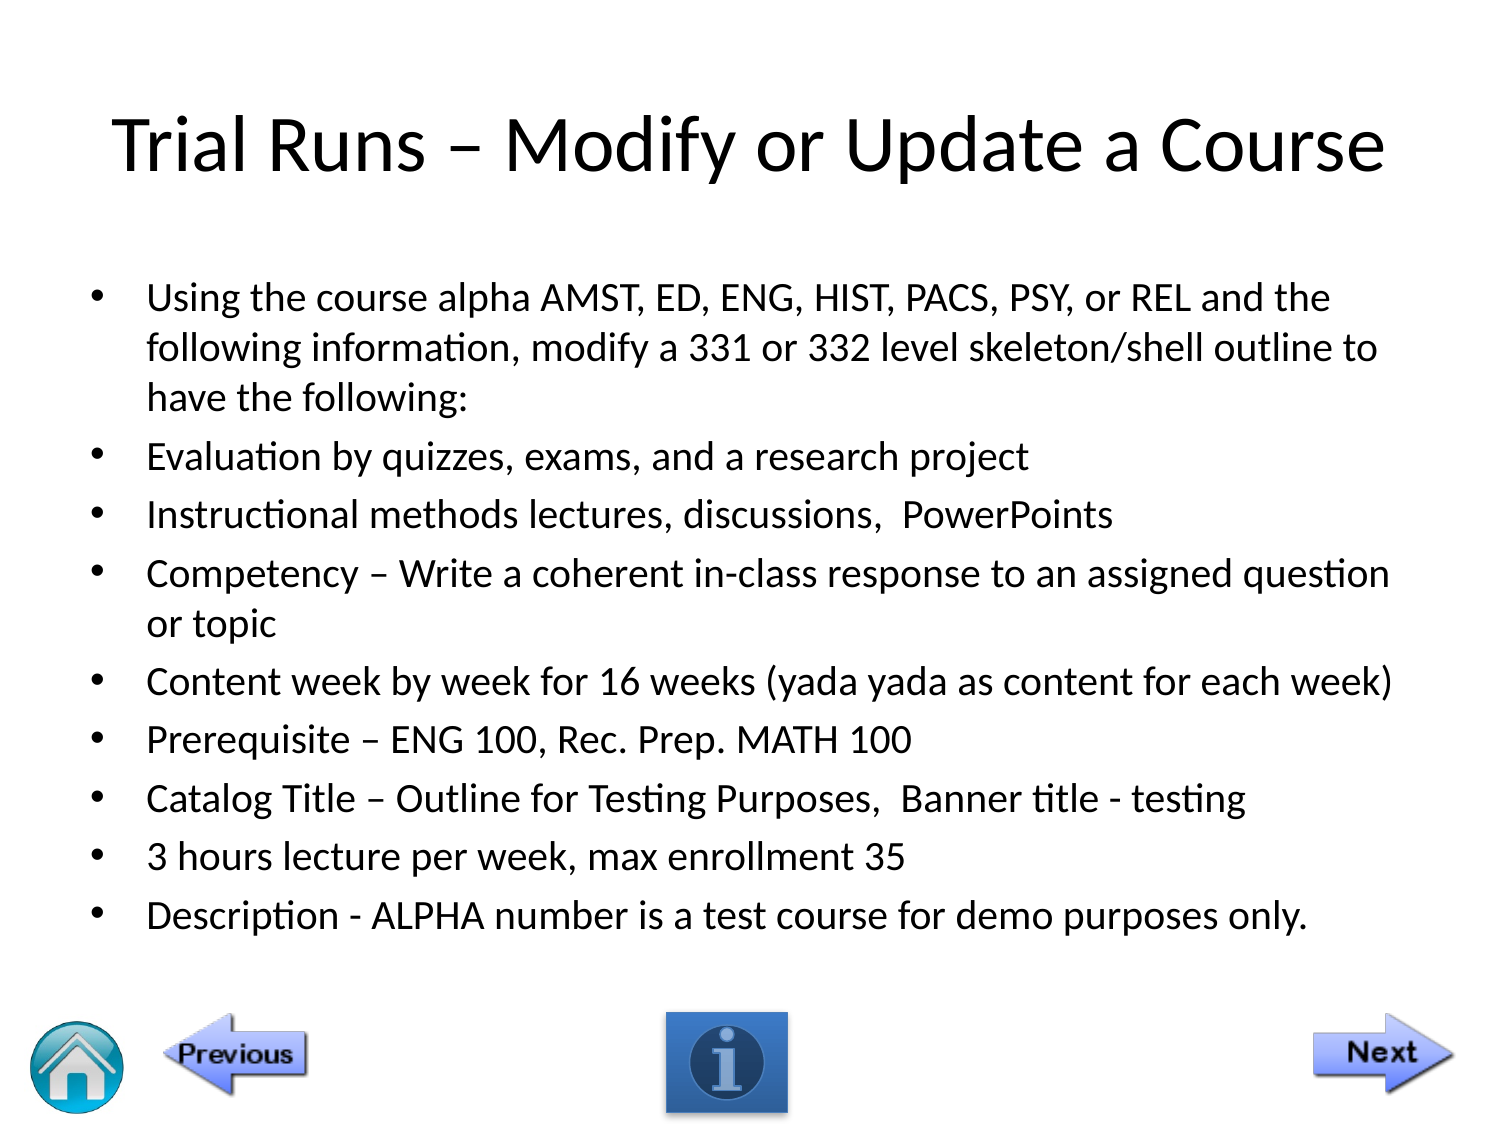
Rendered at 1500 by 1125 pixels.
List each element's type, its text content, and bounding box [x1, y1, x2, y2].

picture [1312, 1012, 1460, 1100]
list Using the course alpha AMST, ED, ENG, HIST, PACS, PSY, or REL and the following information, modify a 331 or 332 level skeleton/shell outline to have the following: Evaluation by quizzes, exams, and a research project Instructional methods lectures, discussions, PowerPoints Competency – Write a coherent in-class response to an assigned question or topic Content week by week for 16 weeks (yada yada as content for each week) Prerequisite – ENG 100, Rec. Prep. MATH 100 Catalog Title – Outline for Testing Purposes, Banner title - testing 3 hours lecture per week, max enrollment 35 Description - ALPHA number is a test course for demo purposes only. [75, 262, 1425, 1005]
text_box [666, 1012, 788, 1113]
title Trial Runs – Modify or Update a Course [75, 45, 1425, 233]
picture [162, 1012, 313, 1102]
picture [24, 1014, 129, 1118]
